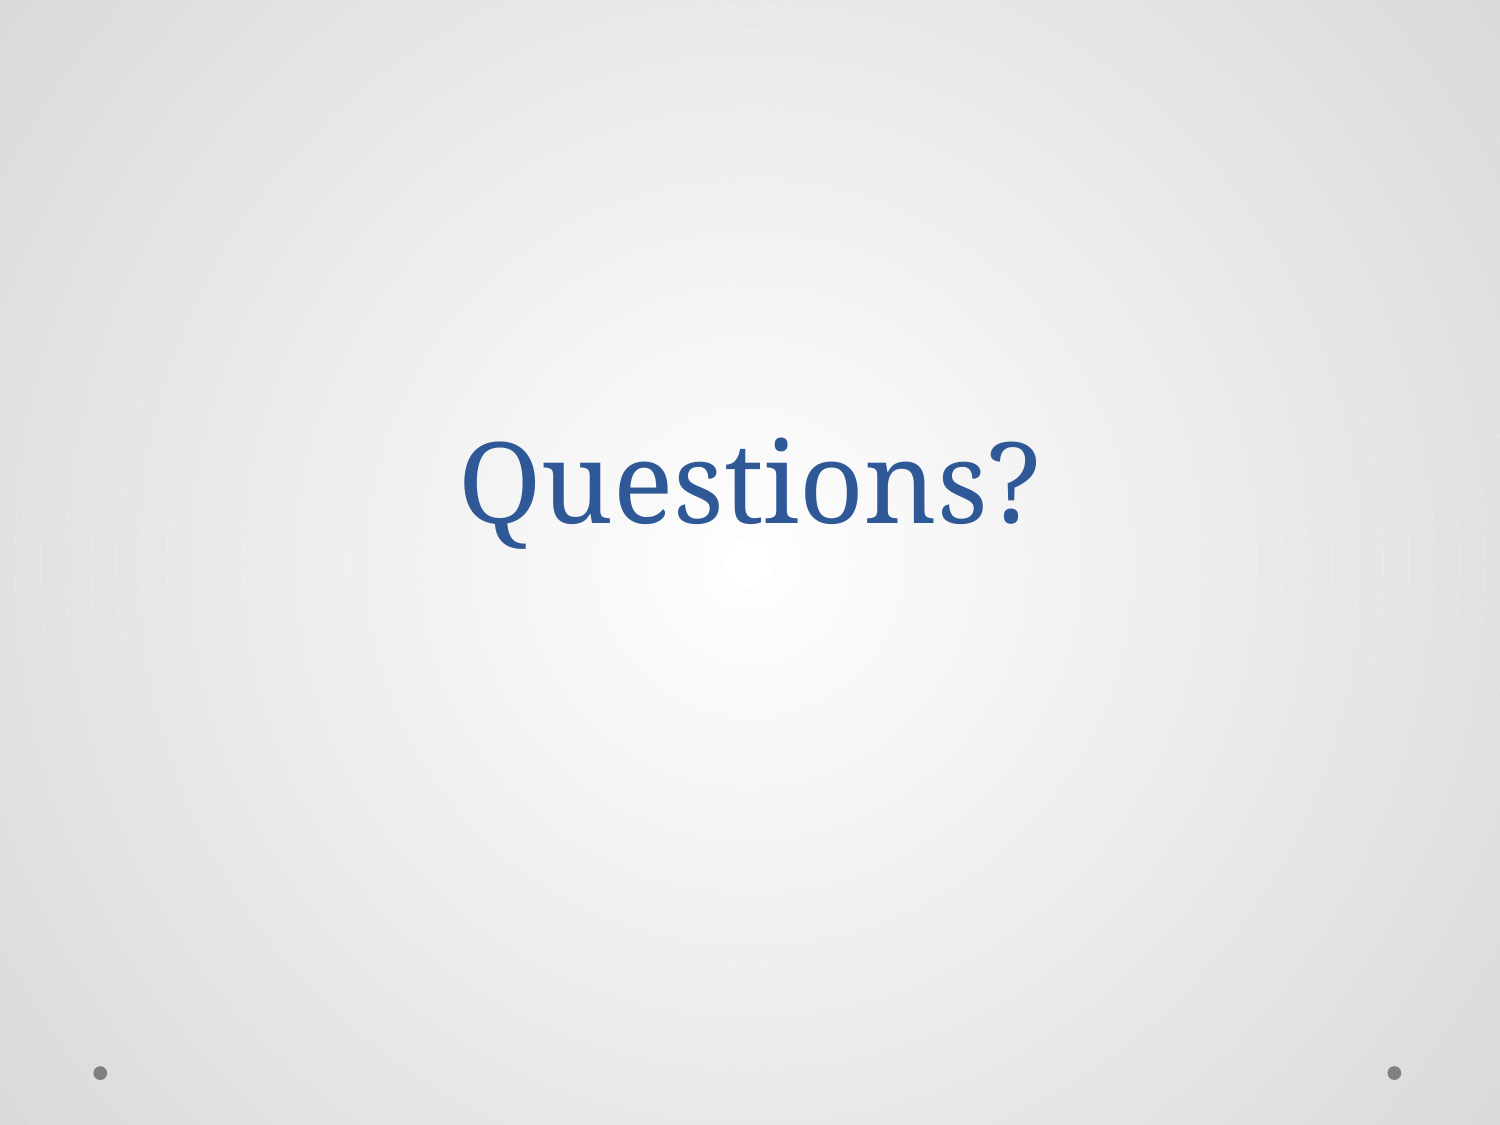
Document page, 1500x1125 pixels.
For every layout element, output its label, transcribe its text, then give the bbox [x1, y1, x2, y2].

title Questions? [75, 291, 1425, 554]
